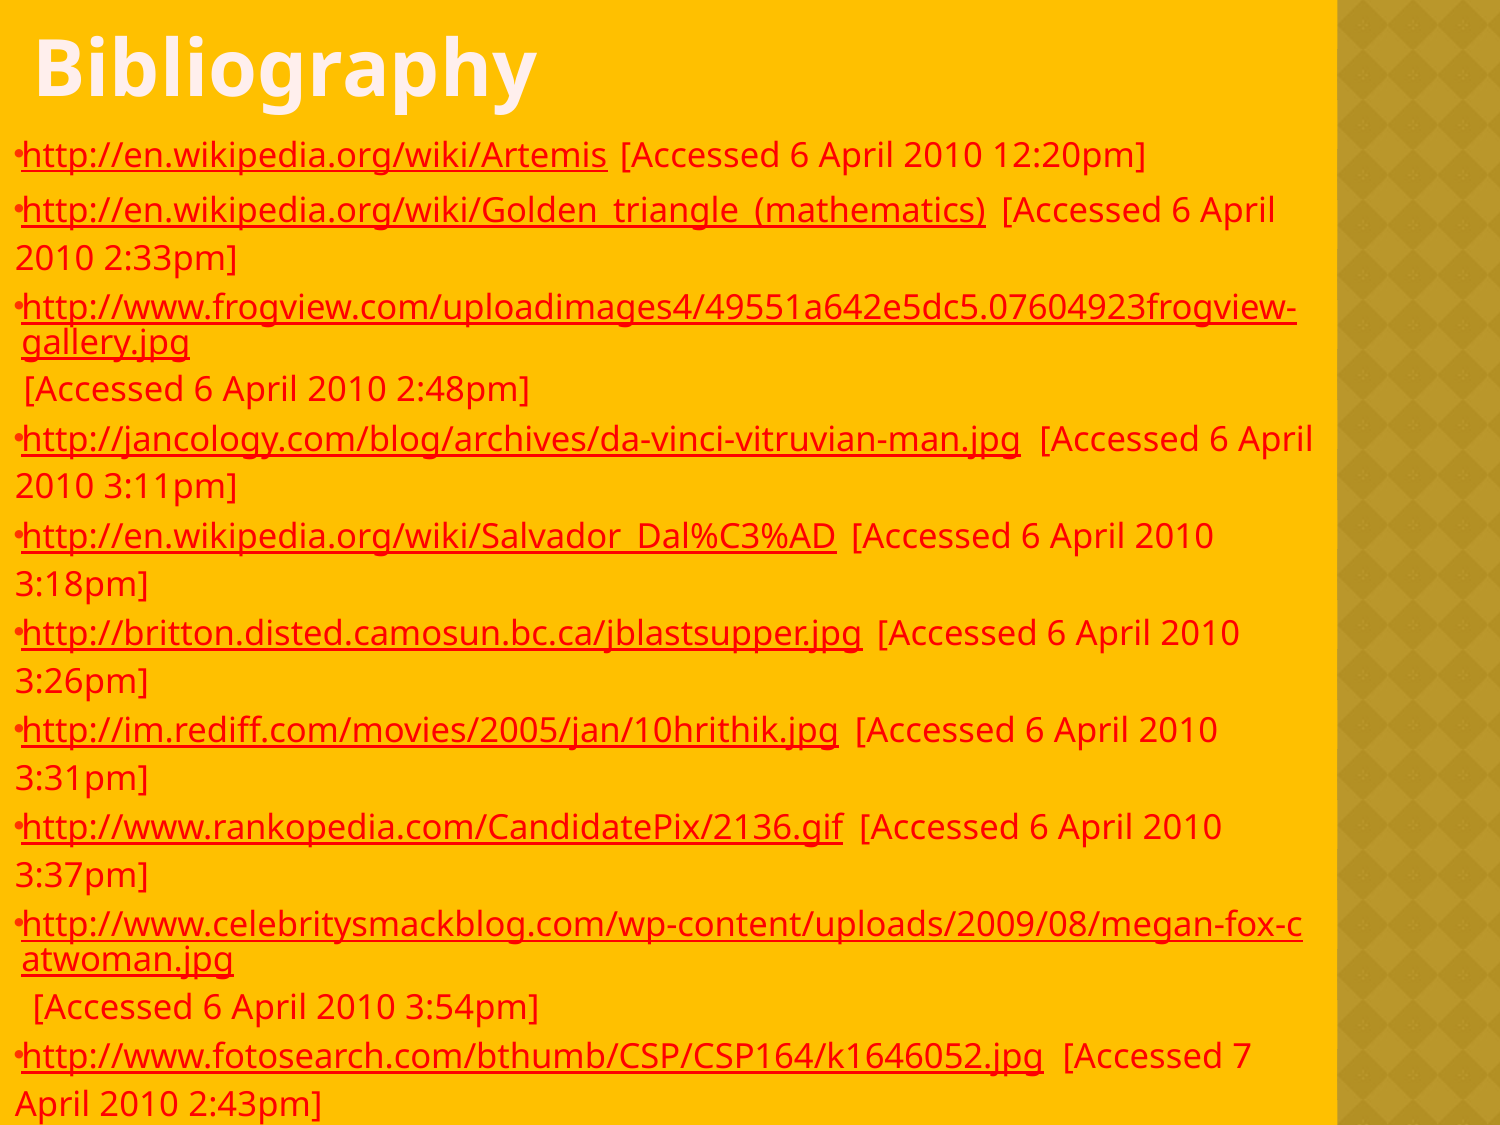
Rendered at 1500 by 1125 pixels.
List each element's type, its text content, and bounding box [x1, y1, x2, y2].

list http://en.wikipedia.org/wiki/Artemis [Accessed 6 April 2010 12:20pm] http://en.wikipedia.org/wiki/Golden_triangle_(mathematics) [Accessed 6 April 2010 2:33pm] http://www.frogview.com/uploadimages4/49551a642e5dc5.07604923frogview-gallery.jpg [Accessed 6 April 2010 2:48pm] http://jancology.com/blog/archives/da-vinci-vitruvian-man.jpg [Accessed 6 April 2010 3:11pm] http://en.wikipedia.org/wiki/Salvador_Dal%C3%AD [Accessed 6 April 2010 3:18pm] http://britton.disted.camosun.bc.ca/jblastsupper.jpg [Accessed 6 April 2010 3:26pm] http://im.rediff.com/movies/2005/jan/10hrithik.jpg [Accessed 6 April 2010 3:31pm] http://www.rankopedia.com/CandidatePix/2136.gif [Accessed 6 April 2010 3:37pm] http://www.celebritysmackblog.com/wp-content/uploads/2009/08/megan-fox-catwoman.jpg [Accessed 6 April 2010 3:54pm] http://www.fotosearch.com/bthumb/CSP/CSP164/k1646052.jpg [Accessed 7 April 2010 2:43pm] http://www.world-mysteries.com/sci_17.htm [Accessed 7 April 2010 4:35pm] [0, 125, 1338, 1125]
title Bibliography [24, 12, 925, 113]
